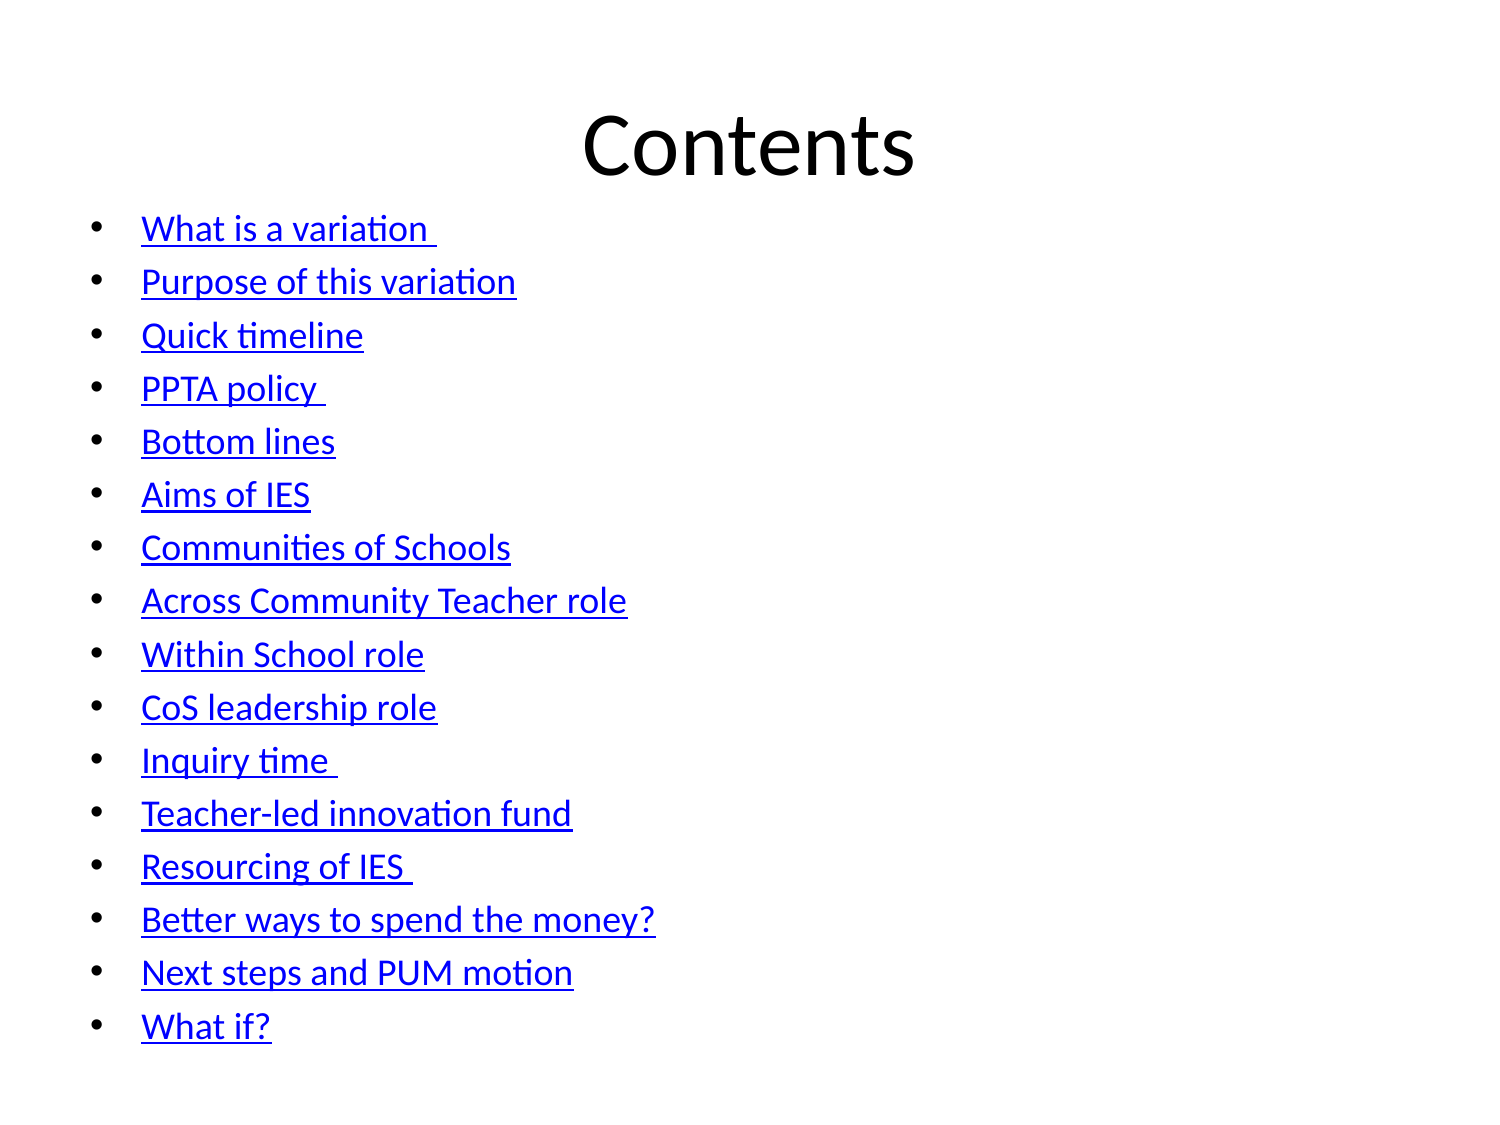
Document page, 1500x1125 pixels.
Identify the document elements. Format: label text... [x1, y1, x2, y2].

title Contents [75, 45, 1425, 196]
list What is a variation Purpose of this variation Quick timeline PPTA policy Bottom lines Aims of IES Communities of Schools Across Community Teacher role Within School role CoS leadership role Inquiry time Teacher-led innovation fund Resourcing of IES Better ways to spend the money? Next steps and PUM motion What if? [75, 196, 1425, 1059]
